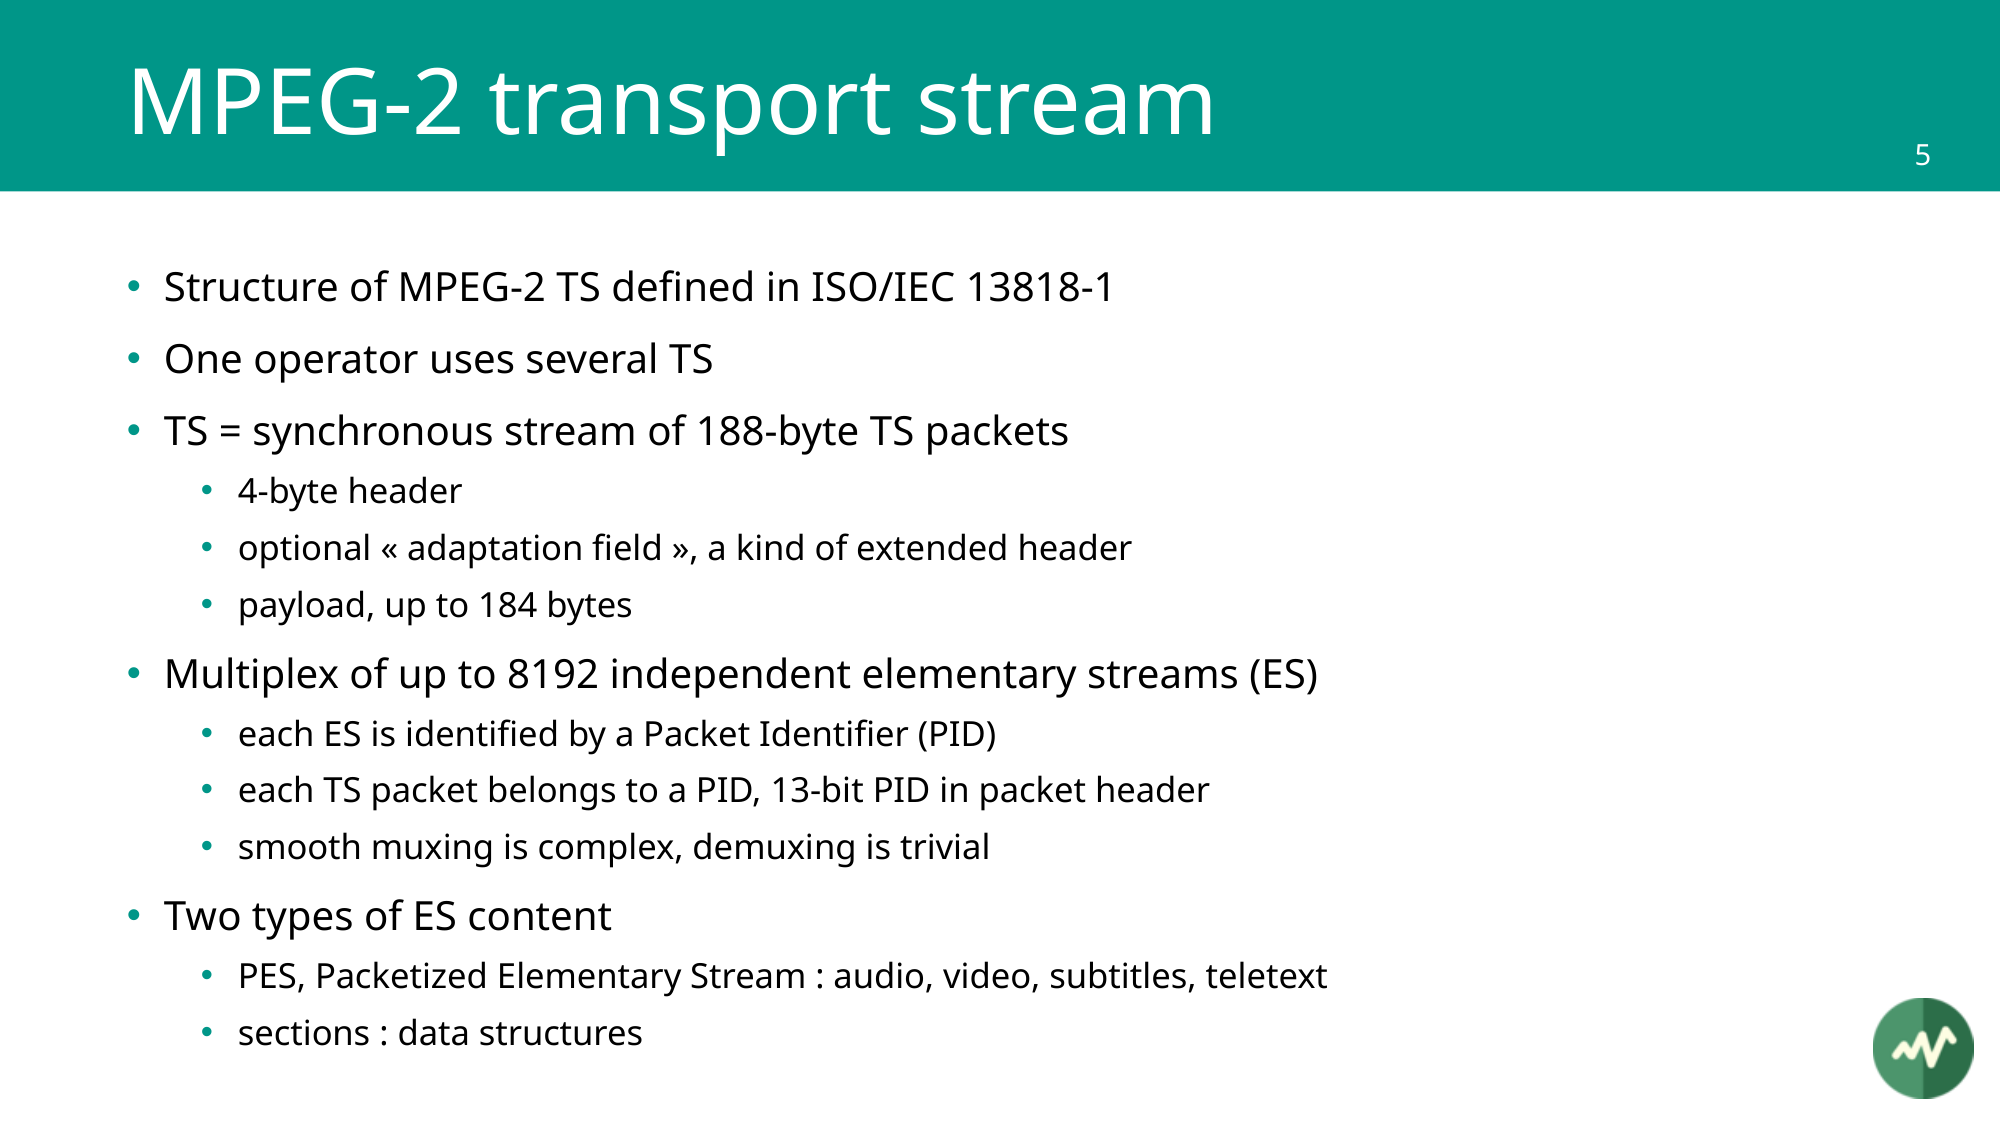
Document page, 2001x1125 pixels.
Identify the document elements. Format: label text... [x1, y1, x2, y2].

title MPEG-2 transport stream [111, 39, 1812, 171]
picture [1873, 998, 1974, 1099]
list Structure of MPEG-2 TS defined in ISO/IEC 13818-1 One operator uses several TS TS = synchronous stream of 188-byte TS packets 4-byte header optional « adaptation field », a kind of extended header payload, up to 184 bytes Multiplex of up to 8192 independent elementary streams (ES) each ES is identified by a Packet Identifier (PID) each TS packet belongs to a PID, 13-bit PID in packet header smooth muxing is complex, demuxing is trivial Two types of ES content PES, Packetized Elementary Stream : audio, video, subtitles, teletext sections : data structures [111, 244, 1812, 1071]
